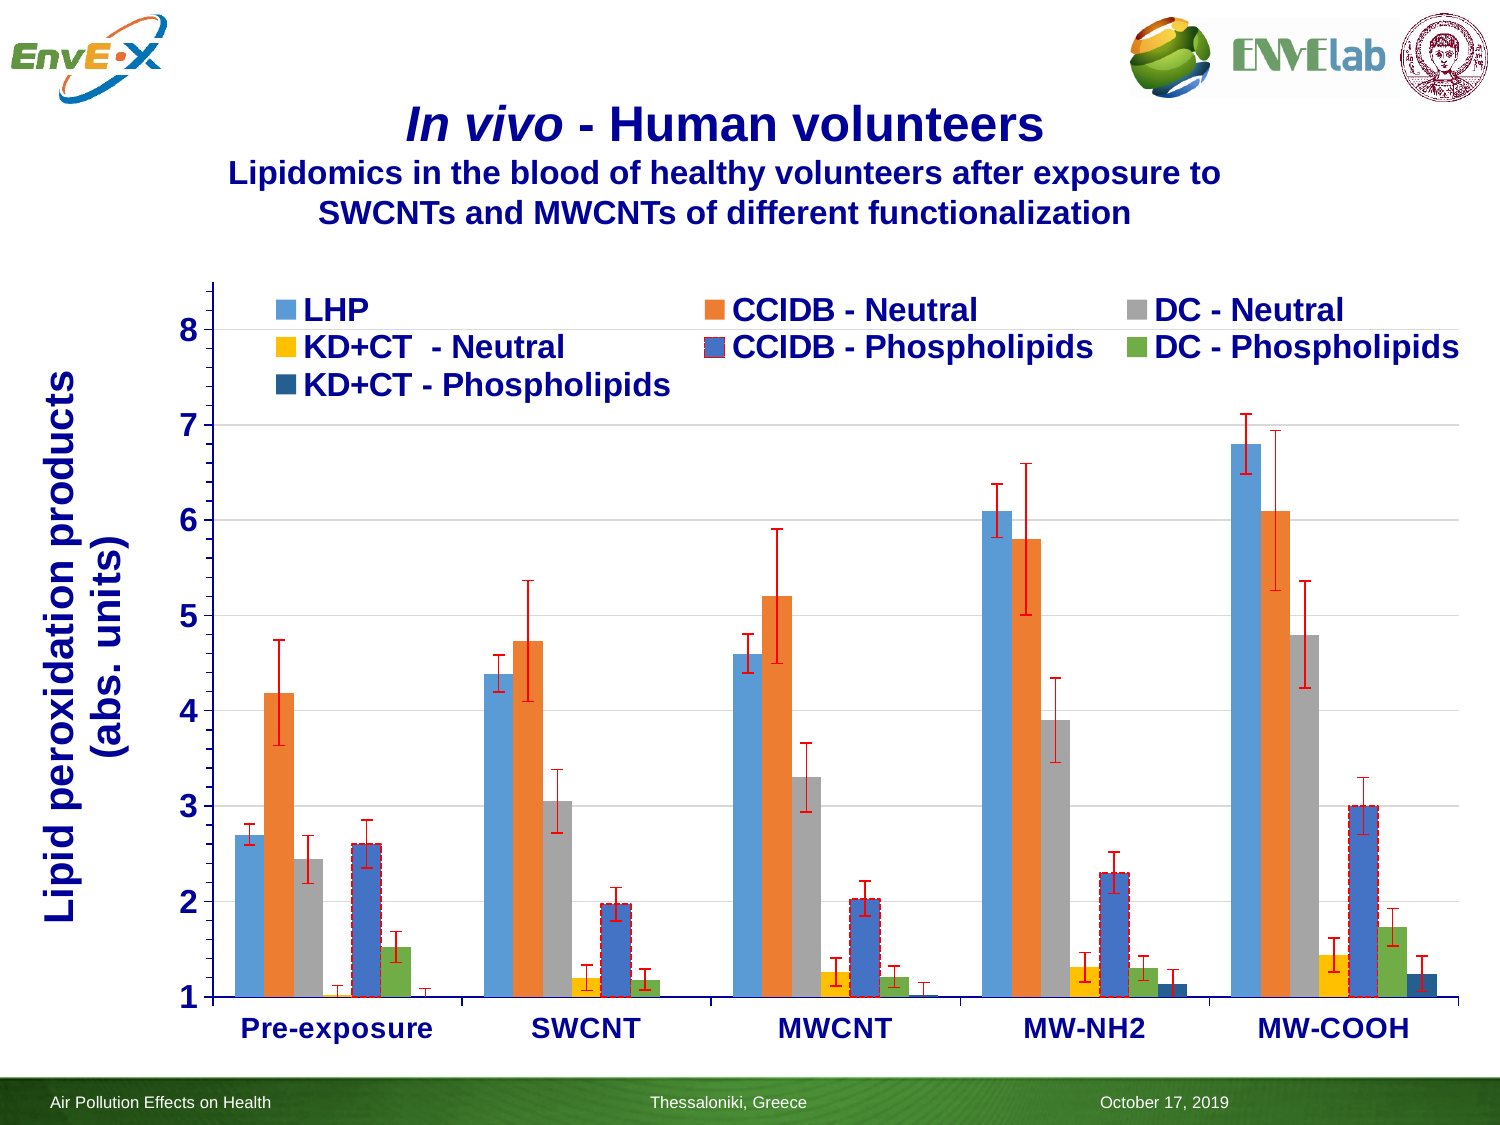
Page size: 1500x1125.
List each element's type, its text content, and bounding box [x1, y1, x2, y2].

picture [0, 1076, 1500, 1125]
title In vivo - Human volunteers Lipidomics in the blood of healthy volunteers after exposure to SWCNTs and MWCNTs of different functionalization [157, 194, 1294, 248]
text_box [62, 78, 1463, 194]
picture [0, 8, 175, 107]
title In vivo - Human volunteers Lipidomics in the blood of healthy volunteers after exposure to SWCNTs and MWCNTs of different functionalization [157, 74, 1294, 78]
picture [1130, 13, 1488, 102]
chart [17, 266, 1483, 1078]
